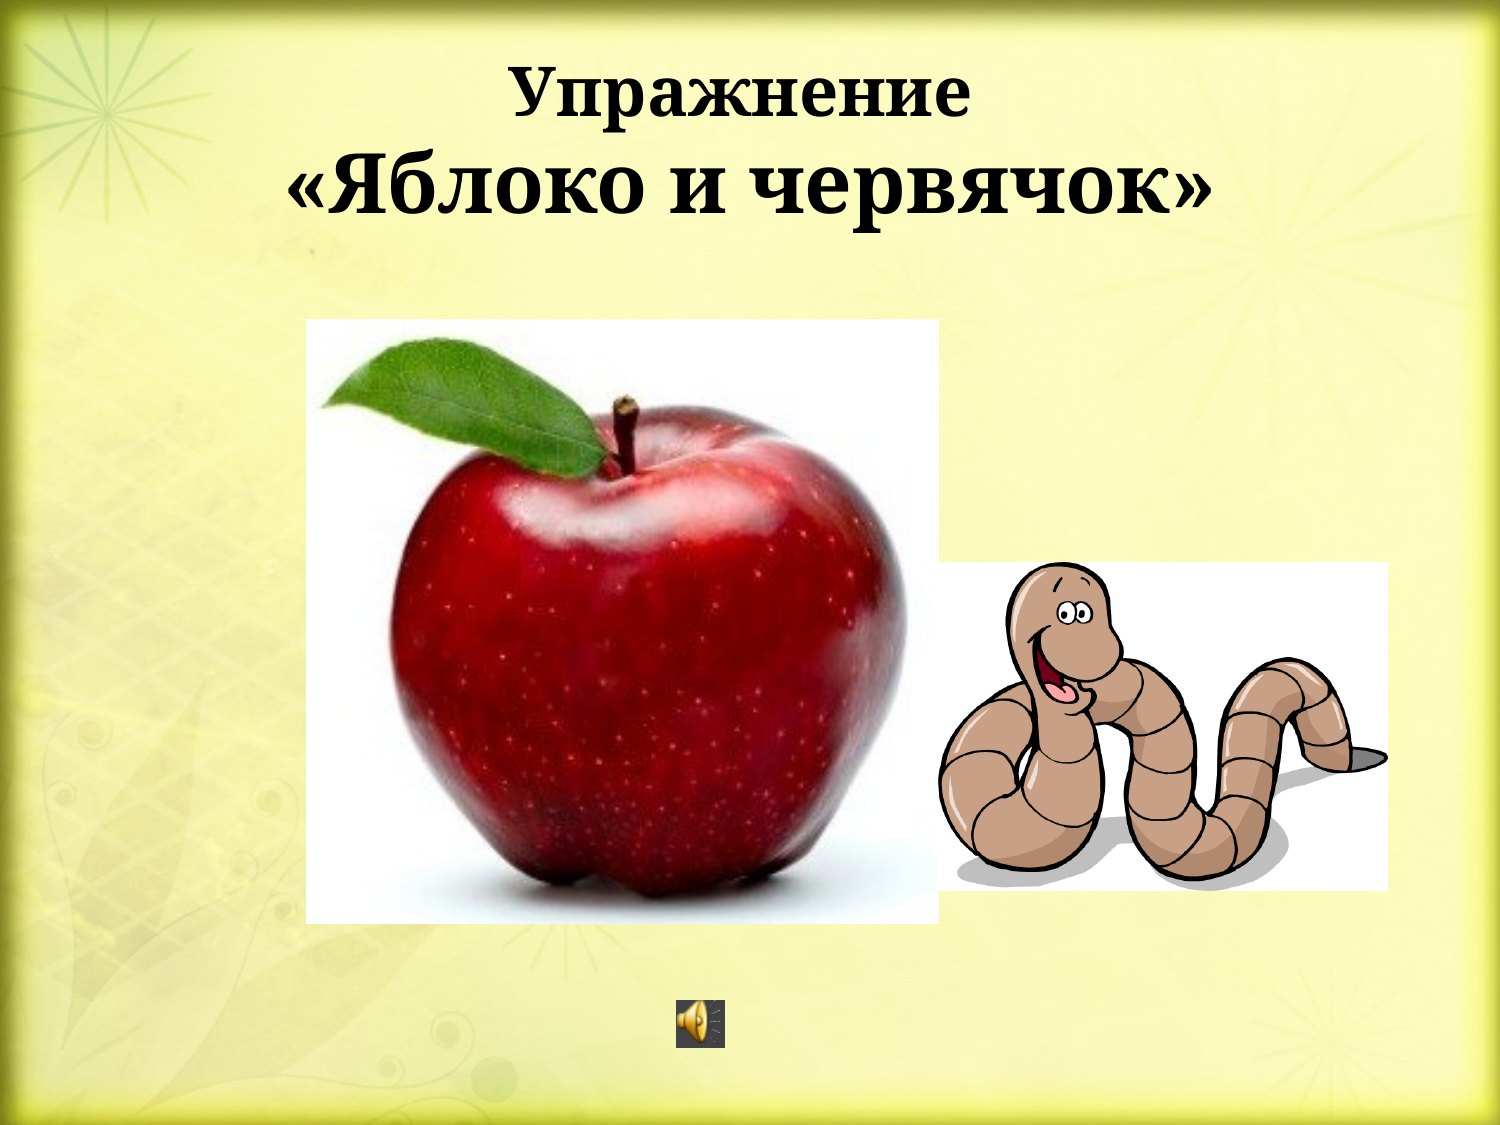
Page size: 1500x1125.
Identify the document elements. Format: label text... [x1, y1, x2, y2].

picture [0, 0, 1500, 1125]
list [675, 998, 726, 1050]
title Упражнение «Яблоко и червячок» [74, 44, 1426, 233]
